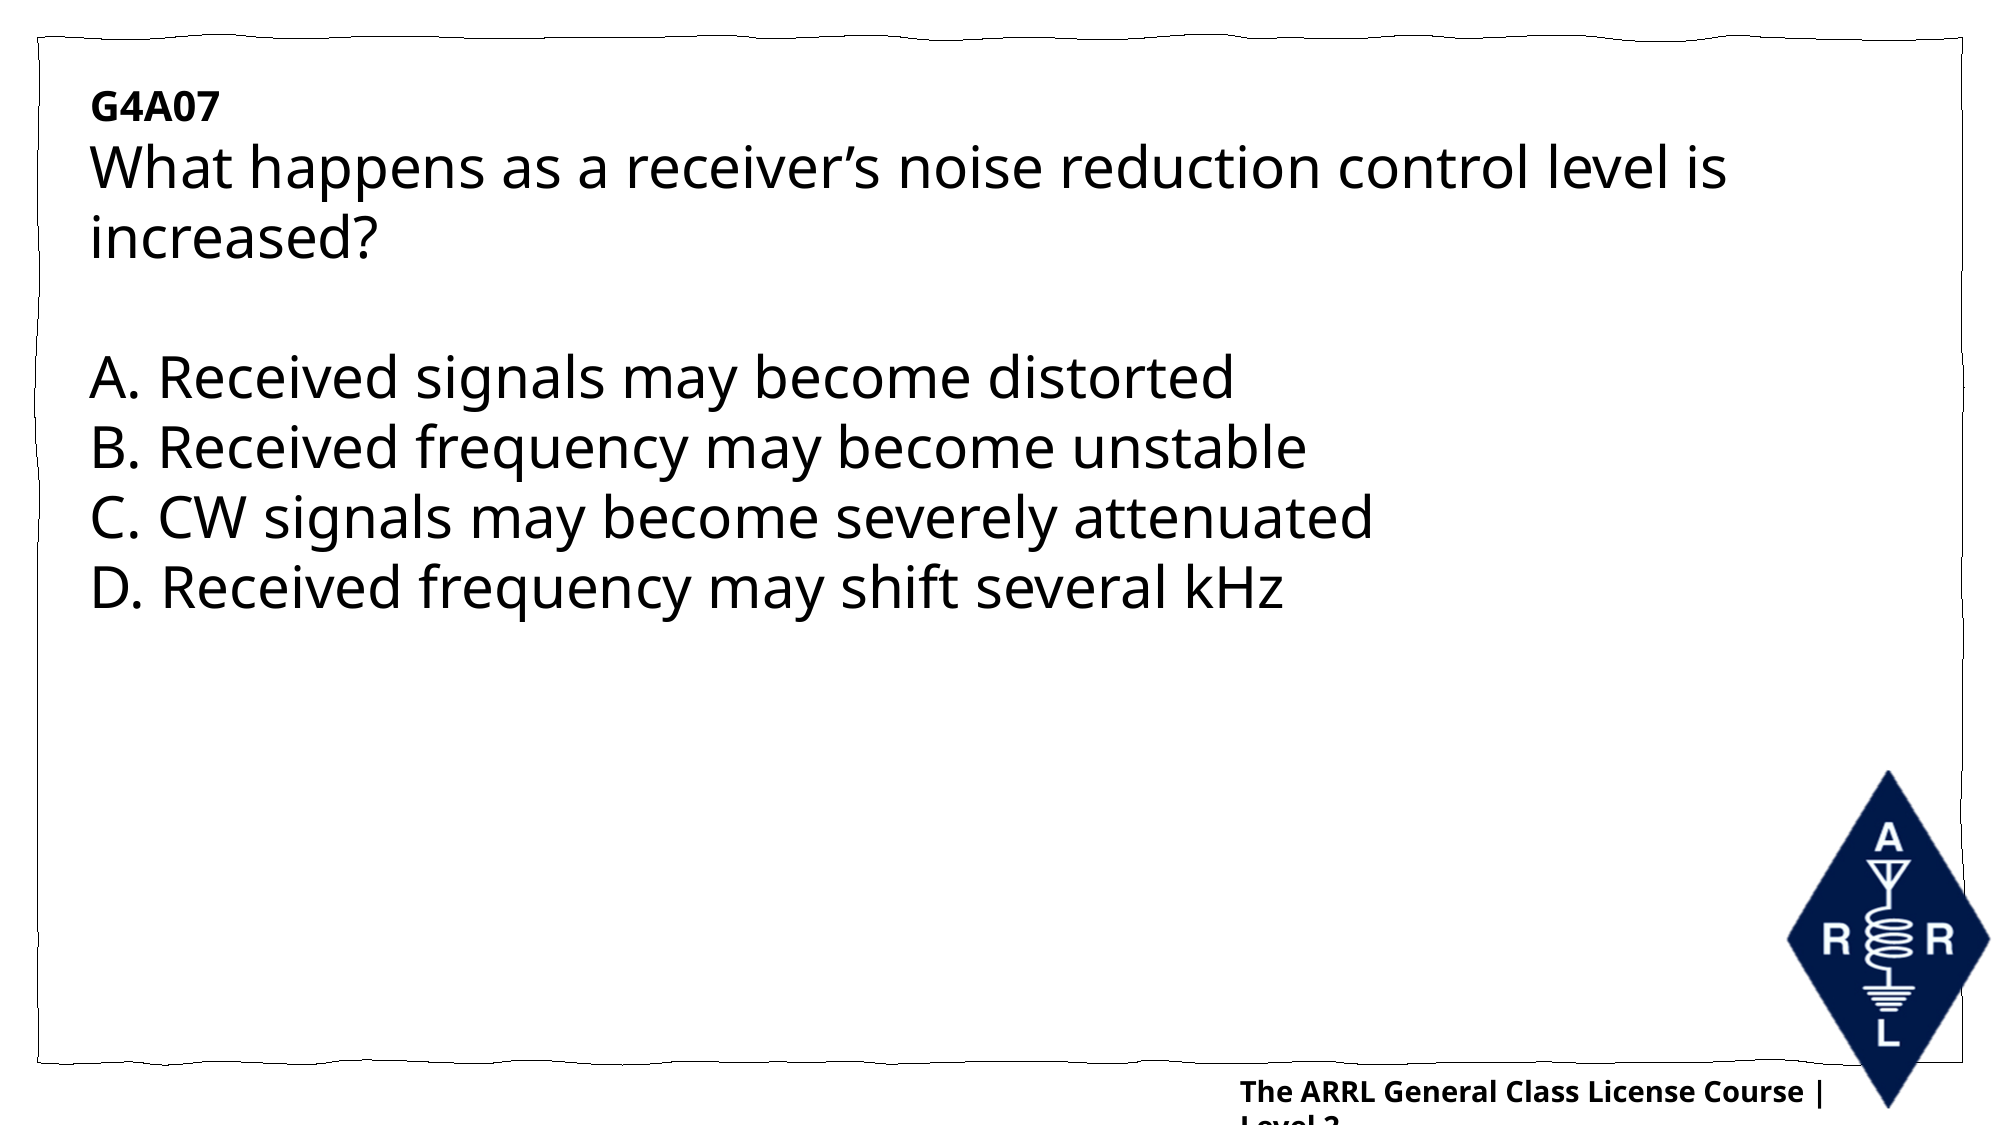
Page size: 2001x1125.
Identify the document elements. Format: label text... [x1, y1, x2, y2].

picture [1773, 752, 1999, 1125]
text_box G4A07 What happens as a receiver’s noise reduction control level is increased? A. Received signals may become distorted B. Received frequency may become unstable C. CW signals may become severely attenuated D. Received frequency may shift several kHz [75, 72, 1850, 628]
